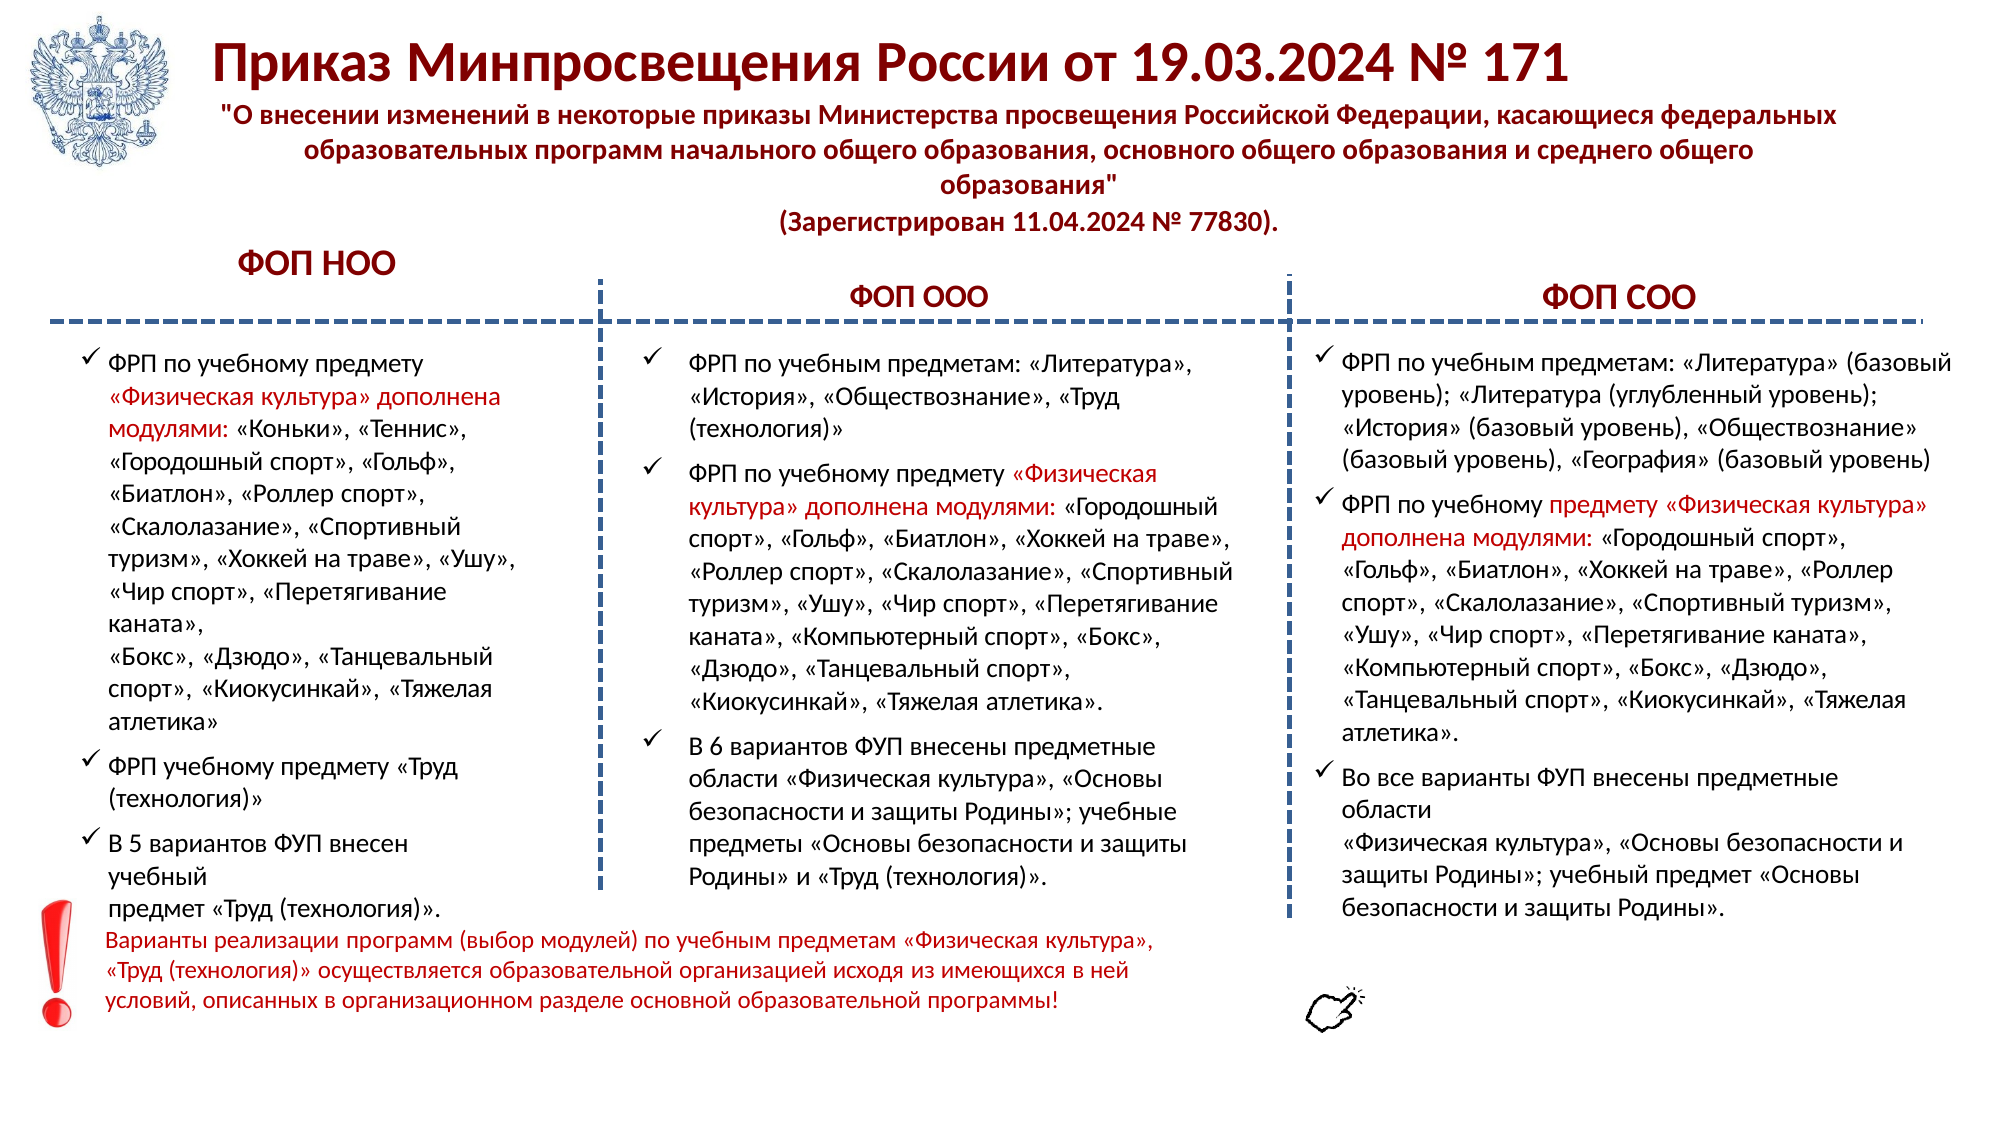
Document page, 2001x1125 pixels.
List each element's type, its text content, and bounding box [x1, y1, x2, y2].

text_box ФОП НОО [235, 236, 399, 284]
picture [1303, 981, 1366, 1038]
picture [25, 10, 175, 177]
picture [37, 898, 77, 1031]
text_box ФРП по учебному предмету «Физическая культура» дополнена модулями: «Коньки», «Теннис», «Городошный спорт», «Гольф», «Биатлон», «Роллер спорт», «Скалолазание», «Спортивный туризм», «Хоккей на траве», «Ушу», «Чир спорт», «Перетягивание каната», «Бокс», «Дзюдо», «Танцевальный спорт», «Киокусинкай», «Тяжелая атлетика» ФРП учебному предмету «Труд (технология)» В 5 вариантов ФУП внесен учебный предмет «Труд (технология)». [77, 343, 557, 924]
text_box "О внесении изменений в некоторые приказы Министерства просвещения Российской Федерации, касающиеся федеральных образовательных программ начального общего образования, основного общего образования и среднего общего образования" (Зарегистрирован 11.04.2024 № 77830). [209, 92, 1847, 237]
text_box ФРП по учебным предметам: «Литература» (базовый уровень); «Литература (углубленный уровень); «История» (базовый уровень), «Обществознание» (базовый уровень), «География» (базовый уровень) ФРП по учебному предмету «Физическая культура» дополнена модулями: «Городошный спорт», «Гольф», «Биатлон», «Хоккей на траве», «Роллер спорт», «Скалолазание», «Спортивный туризм», «Ушу», «Чир спорт», «Перетягивание каната», «Компьютерный спорт», «Бокс», «Дзюдо», «Танцевальный спорт», «Киокусинкай», «Тяжелая атлетика». Во все варианты ФУП внесены предметные области «Физическая культура», «Основы безопасности и защиты Родины»; учебный предмет «Основы безопасности и защиты Родины». [1311, 341, 1961, 922]
text_box ФОП ООО ФОП СОО [847, 251, 1698, 321]
text_box ФРП по учебным предметам: «Литература», «История», «Обществознание», «Труд (технология)» ФРП по учебному предмету «Физическая культура» дополнена модулями: «Городошный спорт», «Гольф», «Биатлон», «Хоккей на траве», «Роллер спорт», «Скалолазание», «Спортивный туризм», «Ушу», «Чир спорт», «Перетягивание каната», «Компьютерный спорт», «Бокс», «Дзюдо», «Танцевальный спорт», «Киокусинкай», «Тяжелая атлетика». В 6 вариантов ФУП внесены предметные области «Физическая культура», «Основы безопасности и защиты Родины»; учебные предметы «Основы безопасности и защиты Родины» и «Труд (технология)». [639, 343, 1243, 891]
title Приказ Минпросвещения России от 19.03.2024 № 171 [209, 21, 1675, 92]
text_box Варианты реализации программ (выбор модулей) по учебным предметам «Физическая культура», «Труд (технология)» осуществляется образовательной организацией исходя из имеющихся в ней условий, описанных в организационном разделе основной образовательной программы! [102, 921, 1163, 1014]
